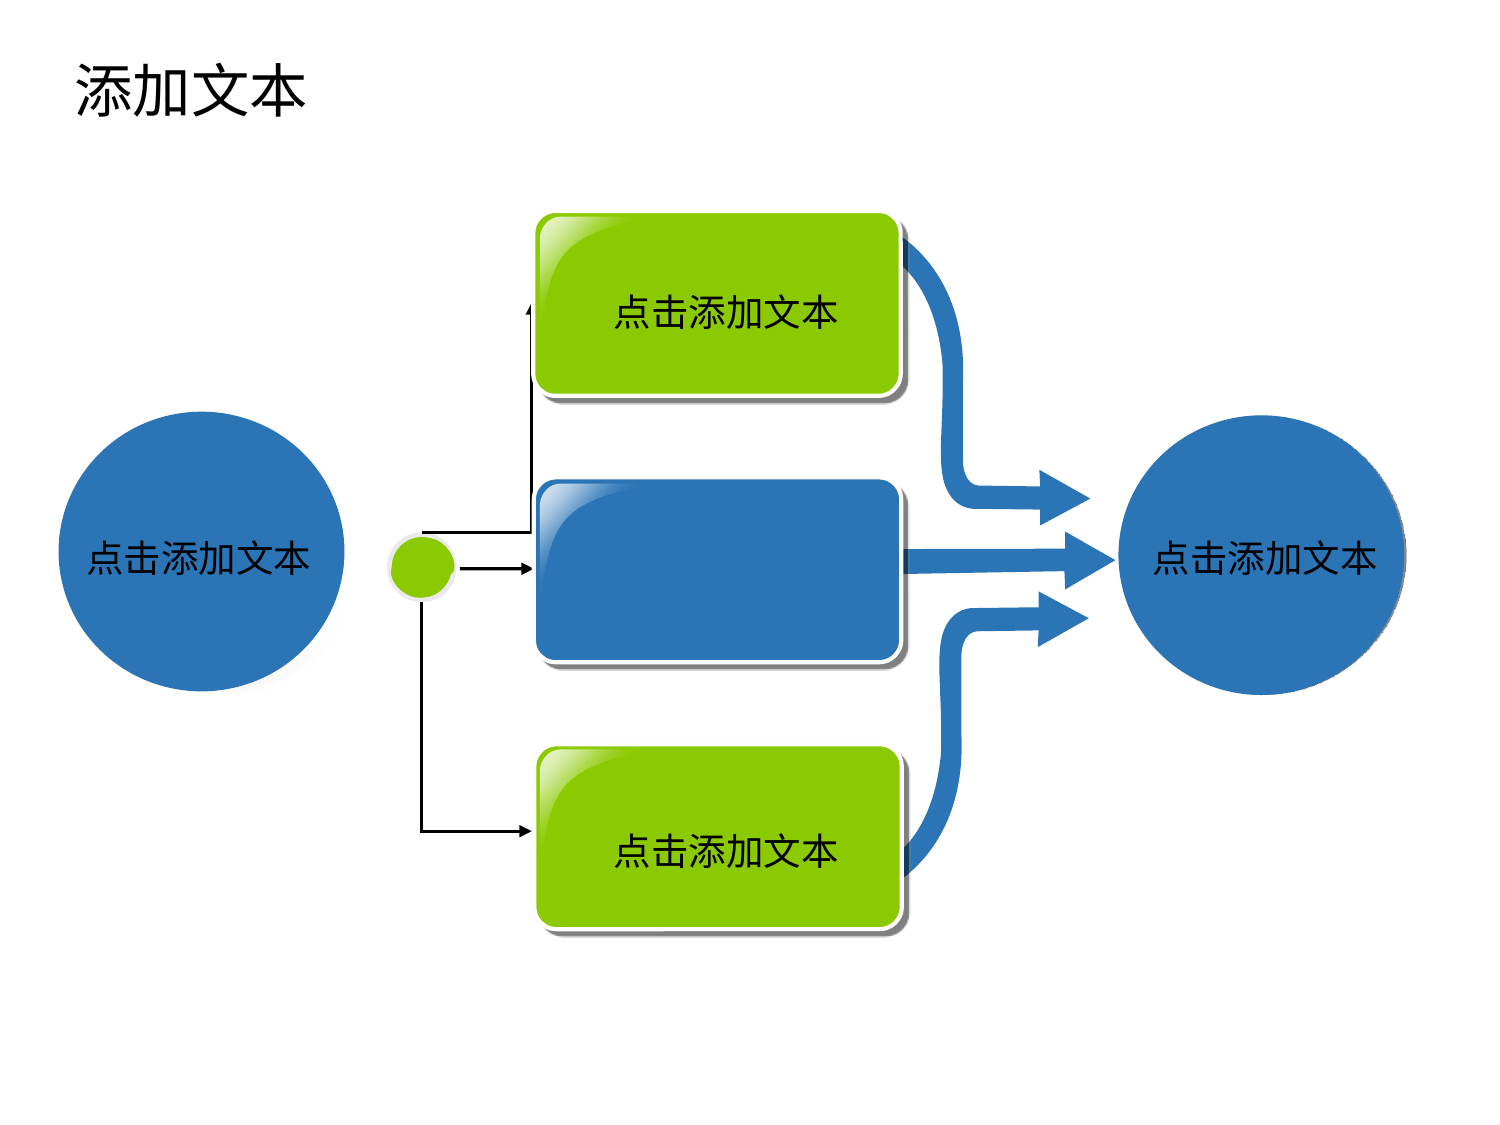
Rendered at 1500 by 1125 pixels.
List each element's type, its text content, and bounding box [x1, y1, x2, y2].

text_box [472, 562, 528, 575]
text_box 添加文本 [60, 46, 323, 132]
picture [1118, 415, 1407, 695]
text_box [381, 534, 468, 601]
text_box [534, 744, 902, 930]
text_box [666, 441, 1331, 676]
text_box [361, 362, 592, 473]
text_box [362, 661, 592, 772]
text_box [58, 411, 345, 647]
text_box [533, 477, 902, 663]
text_box 点击添加文本 [71, 527, 327, 588]
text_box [533, 210, 901, 397]
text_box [102, 637, 354, 696]
